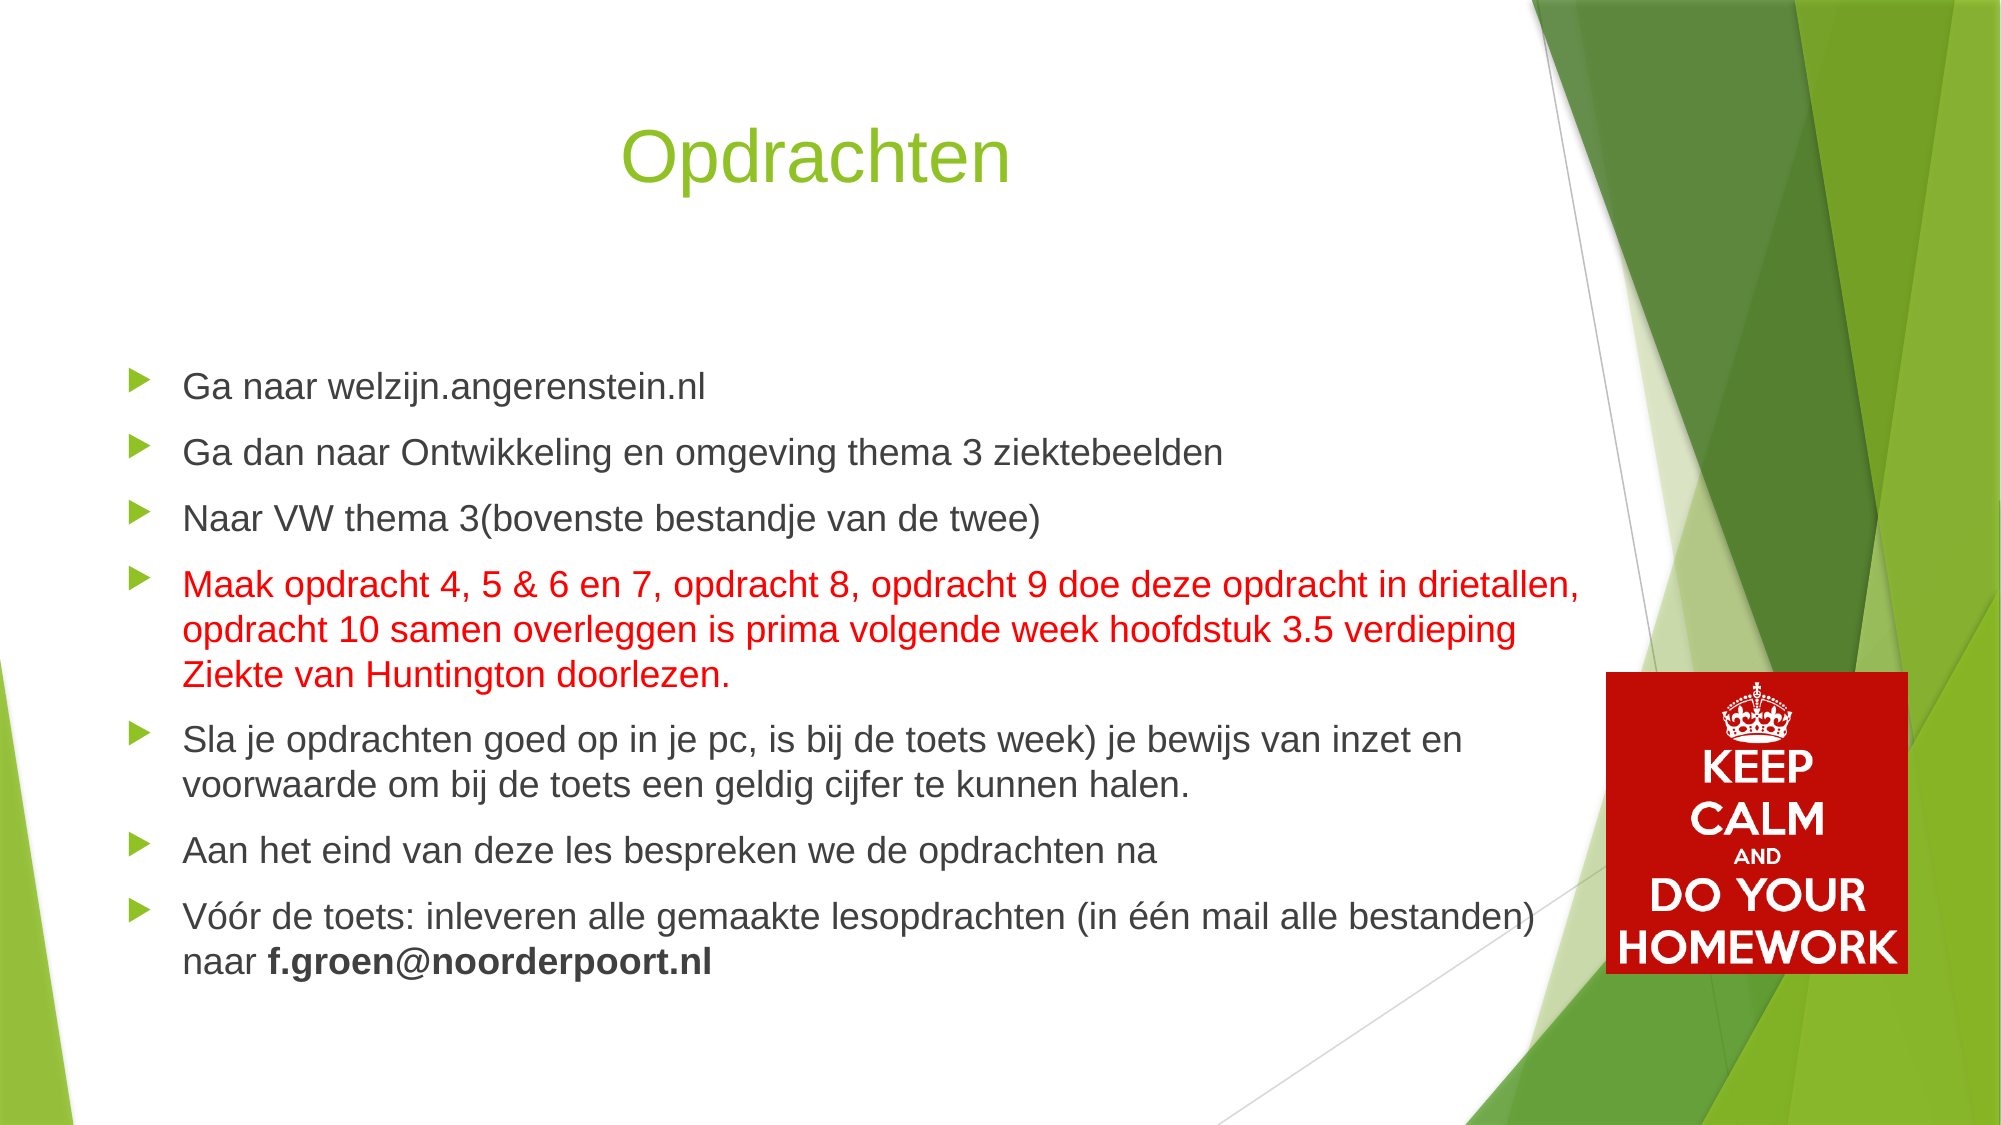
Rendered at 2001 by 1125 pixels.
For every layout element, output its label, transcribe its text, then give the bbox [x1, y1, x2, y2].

picture [1605, 672, 1908, 975]
list Ga naar welzijn.angerenstein.nl Ga dan naar Ontwikkeling en omgeving thema 3 ziektebeelden Naar VW thema 3(bovenste bestandje van de twee) Maak opdracht 4, 5 & 6 en 7, opdracht 8, opdracht 9 doe deze opdracht in drietallen, opdracht 10 samen overleggen is prima volgende week hoofdstuk 3.5 verdieping Ziekte van Huntington doorlezen. Sla je opdrachten goed op in je pc, is bij de toets week) je bewijs van inzet en voorwaarde om bij de toets een geldig cijfer te kunnen halen. Aan het eind van deze les bespreken we de opdrachten na Vóór de toets: inleveren alle gemaakte lesopdrachten (in één mail alle bestanden) naar f.groen@noorderpoort.nl [111, 354, 1606, 992]
title Opdrachten [111, 99, 1522, 317]
